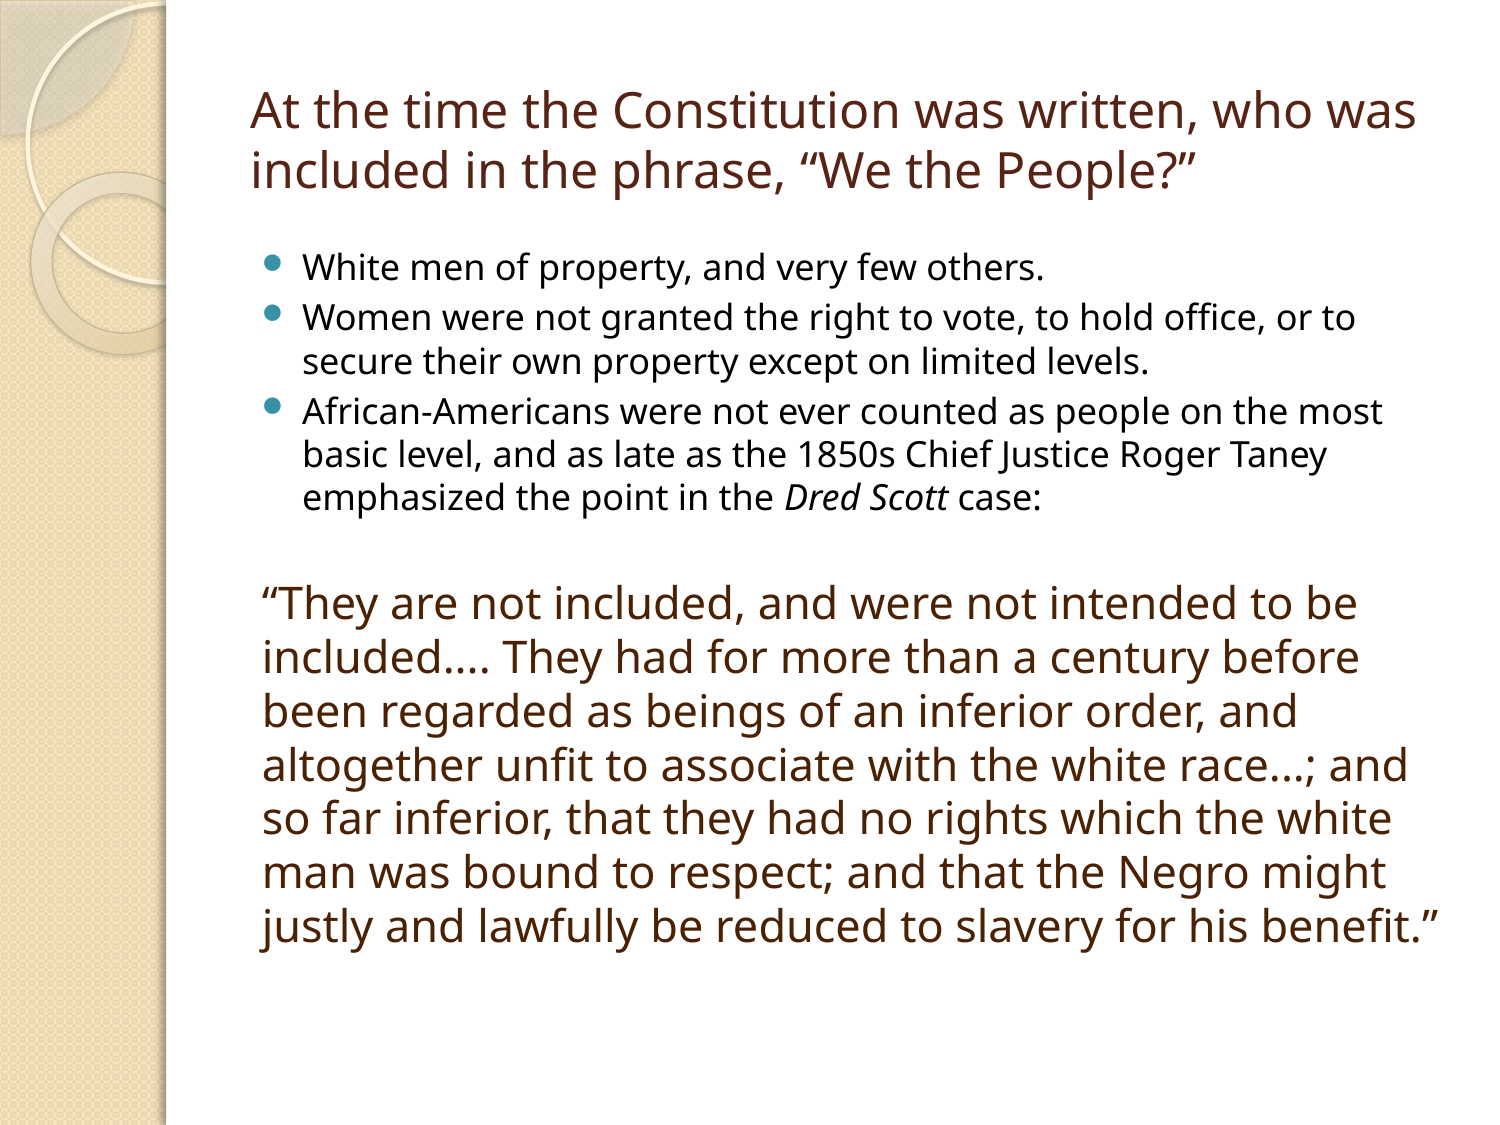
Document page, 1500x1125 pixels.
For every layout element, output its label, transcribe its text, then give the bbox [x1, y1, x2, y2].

list White men of property, and very few others. Women were not granted the right to vote, to hold office, or to secure their own property except on limited levels. African-Americans were not ever counted as people on the most basic level, and as late as the 1850s Chief Justice Roger Taney emphasized the point in the Dred Scott case: “They are not included, and were not intended to be included.... They had for more than a century before been regarded as beings of an inferior order, and altogether unfit to associate with the white race...; and so far inferior, that they had no rights which the white man was bound to respect; and that the Negro might justly and lawfully be reduced to slavery for his benefit.” [235, 237, 1466, 1025]
title At the time the Constitution was written, who was included in the phrase, “We the People?” [235, 45, 1466, 233]
